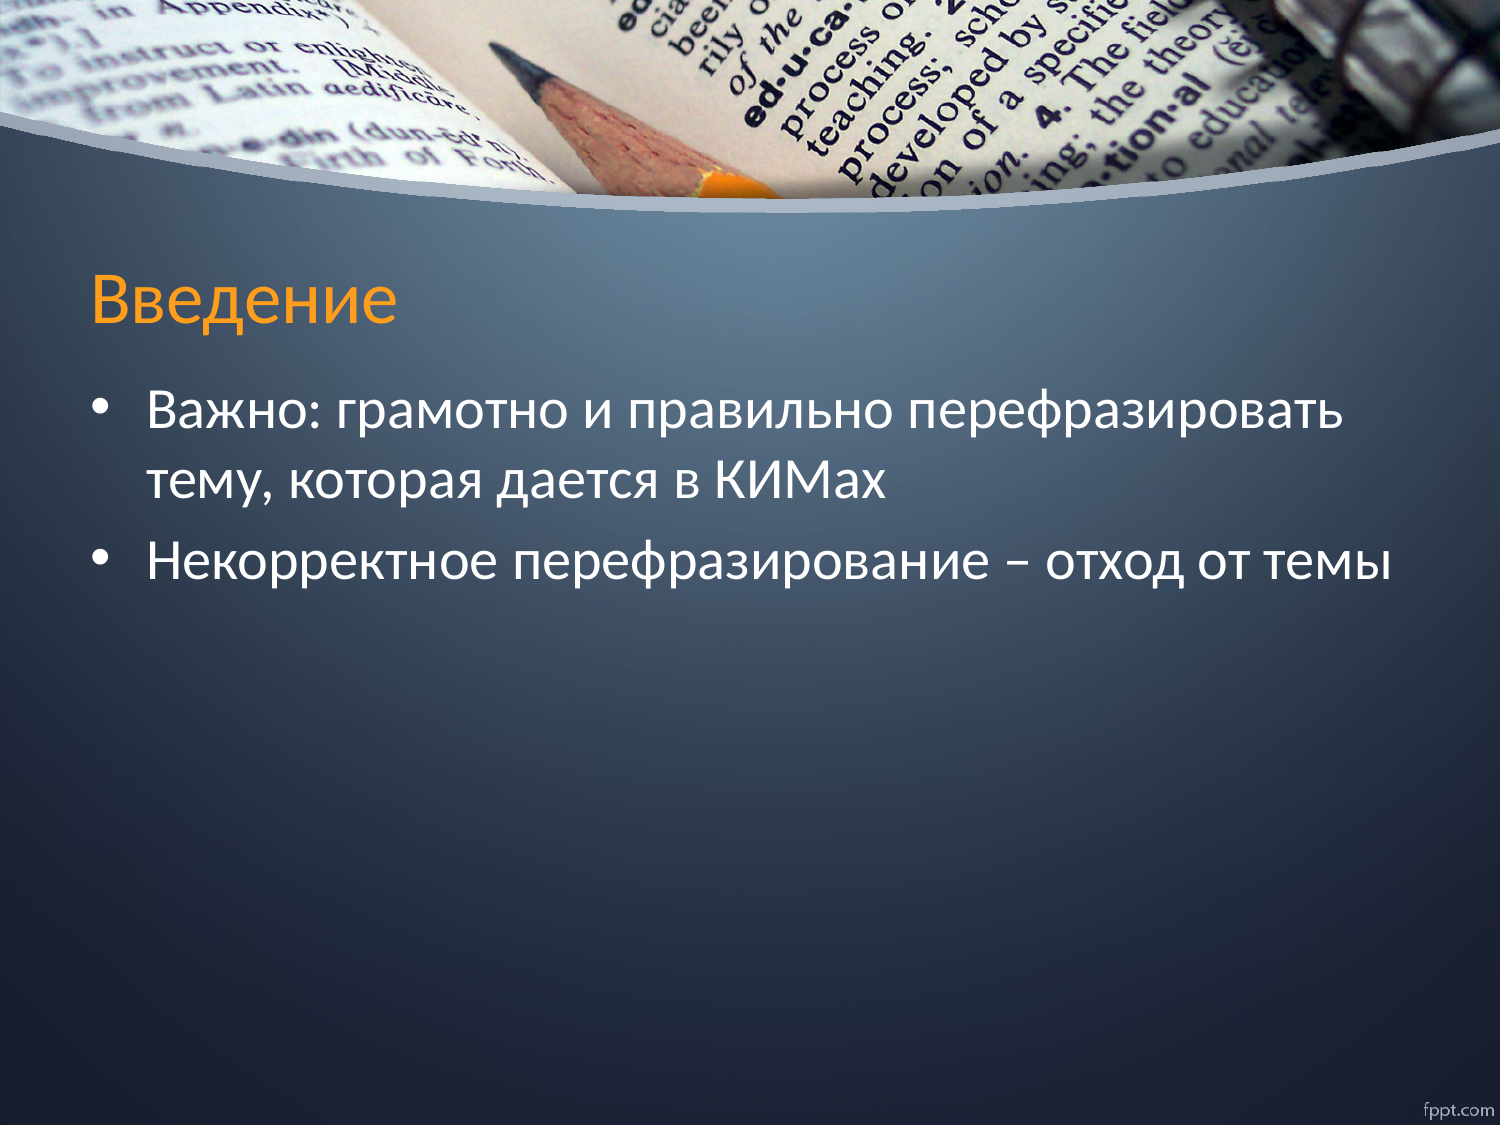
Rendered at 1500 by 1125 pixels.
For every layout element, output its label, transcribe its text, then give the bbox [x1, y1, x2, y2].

picture [0, 0, 1500, 1125]
title Введение [75, 211, 1425, 362]
list Важно: грамотно и правильно перефразировать тему, которая дается в КИМах Некорректное перефразирование – отход от темы [75, 362, 1425, 1055]
